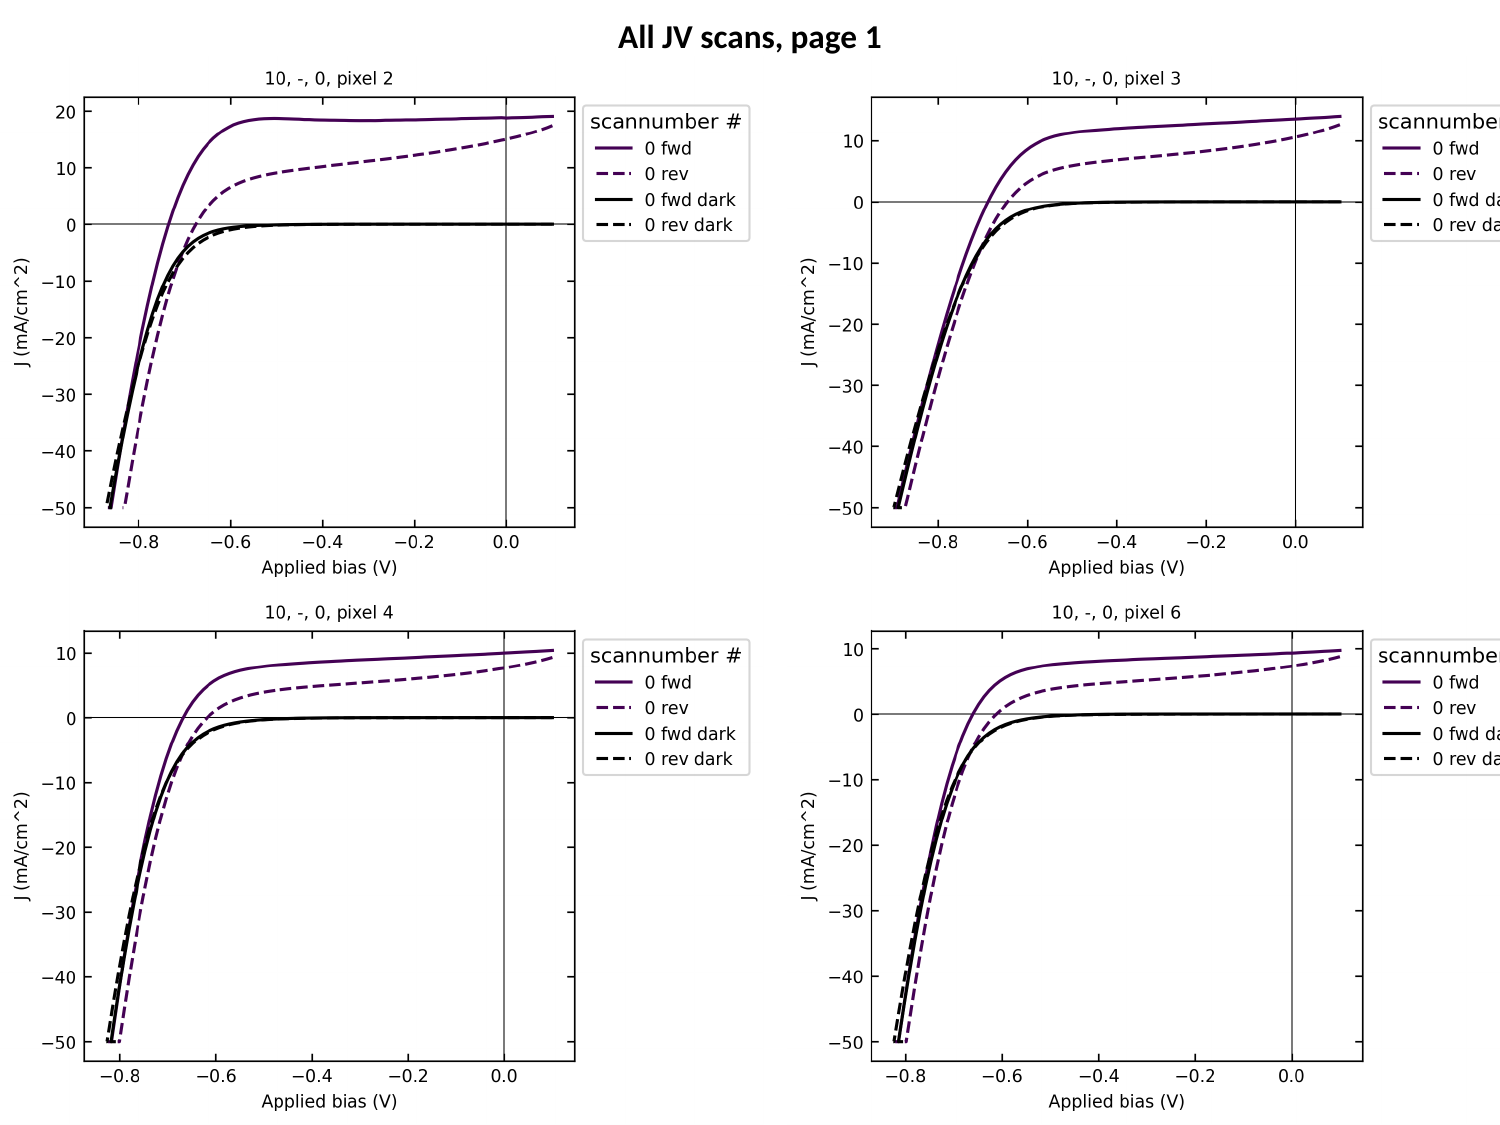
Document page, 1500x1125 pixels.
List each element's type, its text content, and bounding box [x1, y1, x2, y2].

title All JV scans, page 1 [0, 0, 1500, 75]
picture [787, 56, 1500, 1125]
picture [0, 56, 764, 1125]
